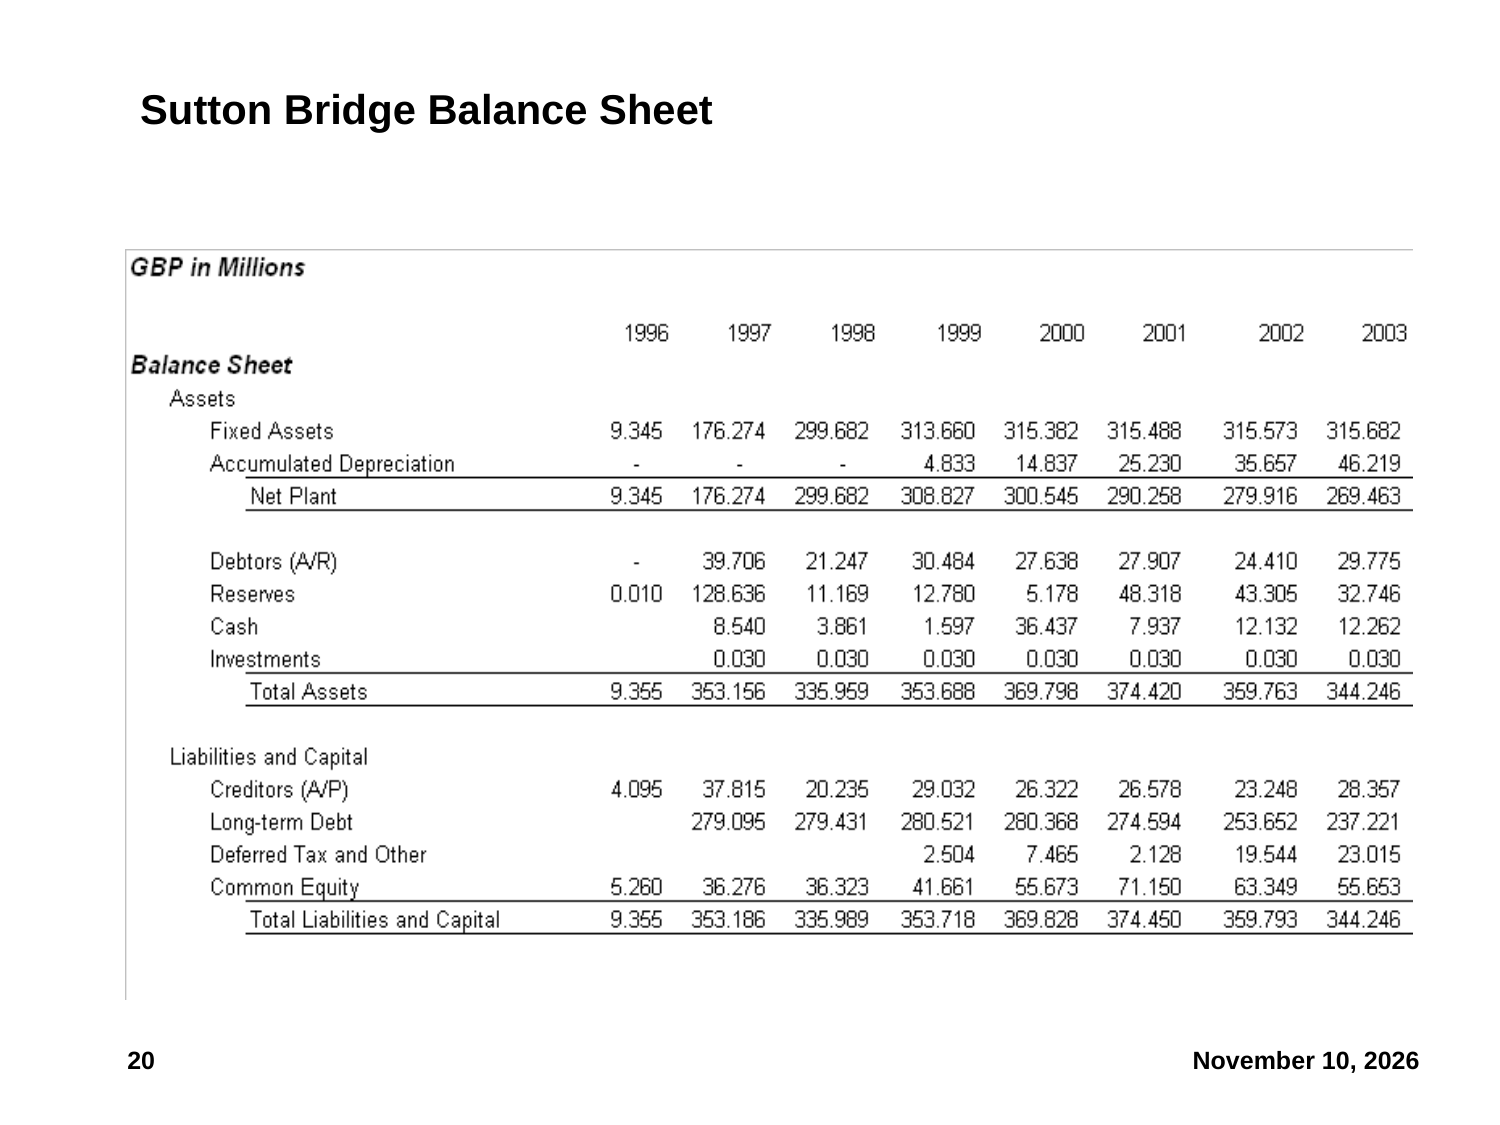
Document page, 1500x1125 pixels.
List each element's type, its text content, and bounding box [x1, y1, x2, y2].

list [124, 249, 1413, 1001]
title Sutton Bridge Balance Sheet [124, 74, 1376, 226]
